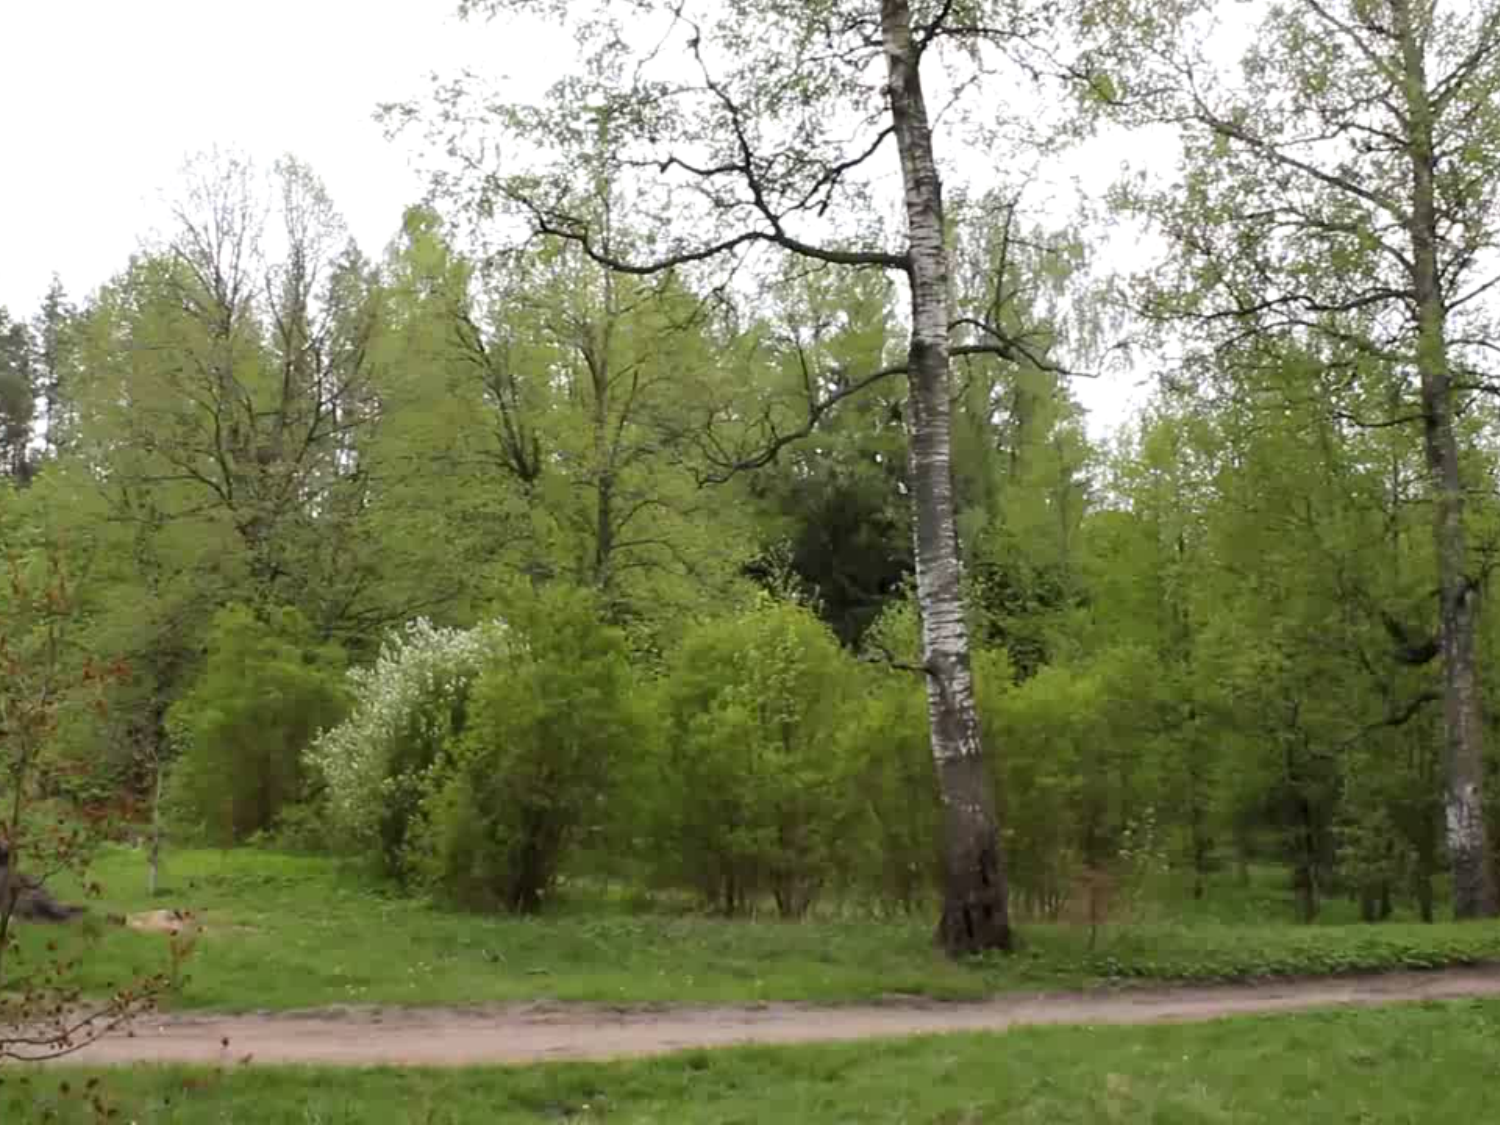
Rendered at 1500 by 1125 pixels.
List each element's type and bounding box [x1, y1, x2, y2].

text_box [0, 0, 1500, 1125]
